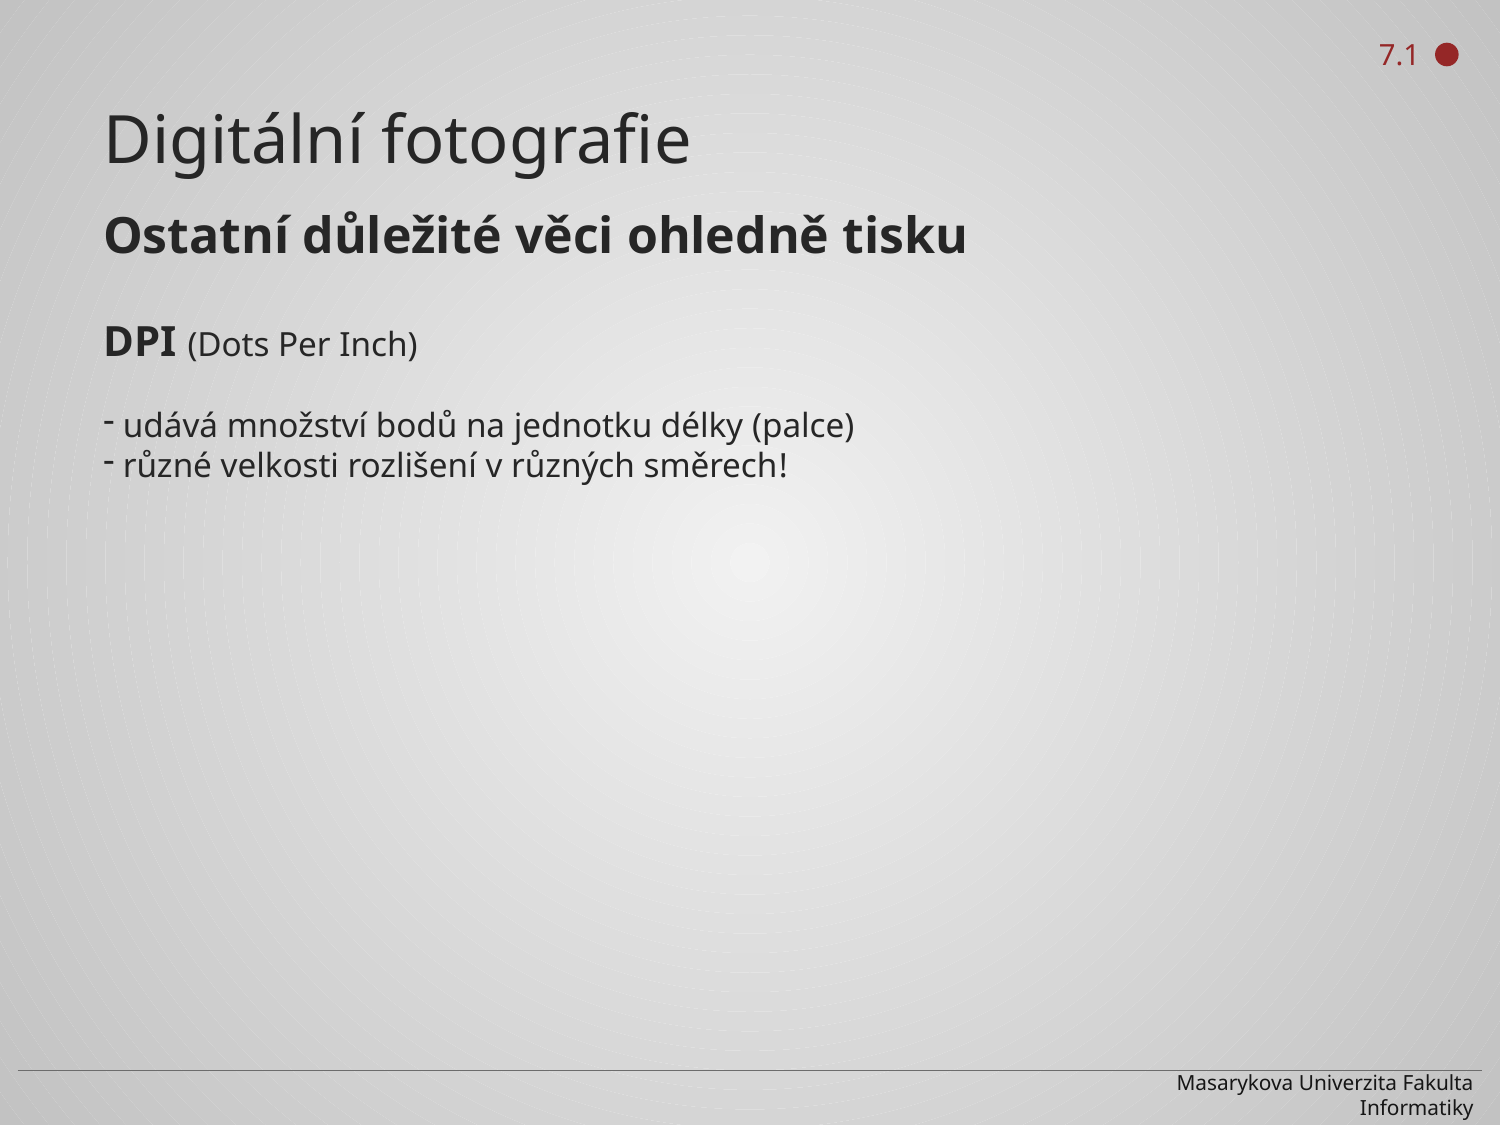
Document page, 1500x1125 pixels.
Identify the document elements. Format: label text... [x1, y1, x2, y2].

text_box Digitální fotografie [88, 89, 1436, 184]
text_box DPI (Dots Per Inch) udává množství bodů na jednotku délky (palce) různé velkosti rozlišení v různých směrech! [88, 307, 1436, 572]
text_box 7.1 [1364, 29, 1459, 79]
text_box Ostatní důležité věci ohledně tisku [88, 196, 1436, 271]
footer Masarykova Univerzita Fakulta Informatiky [1092, 1065, 1489, 1125]
